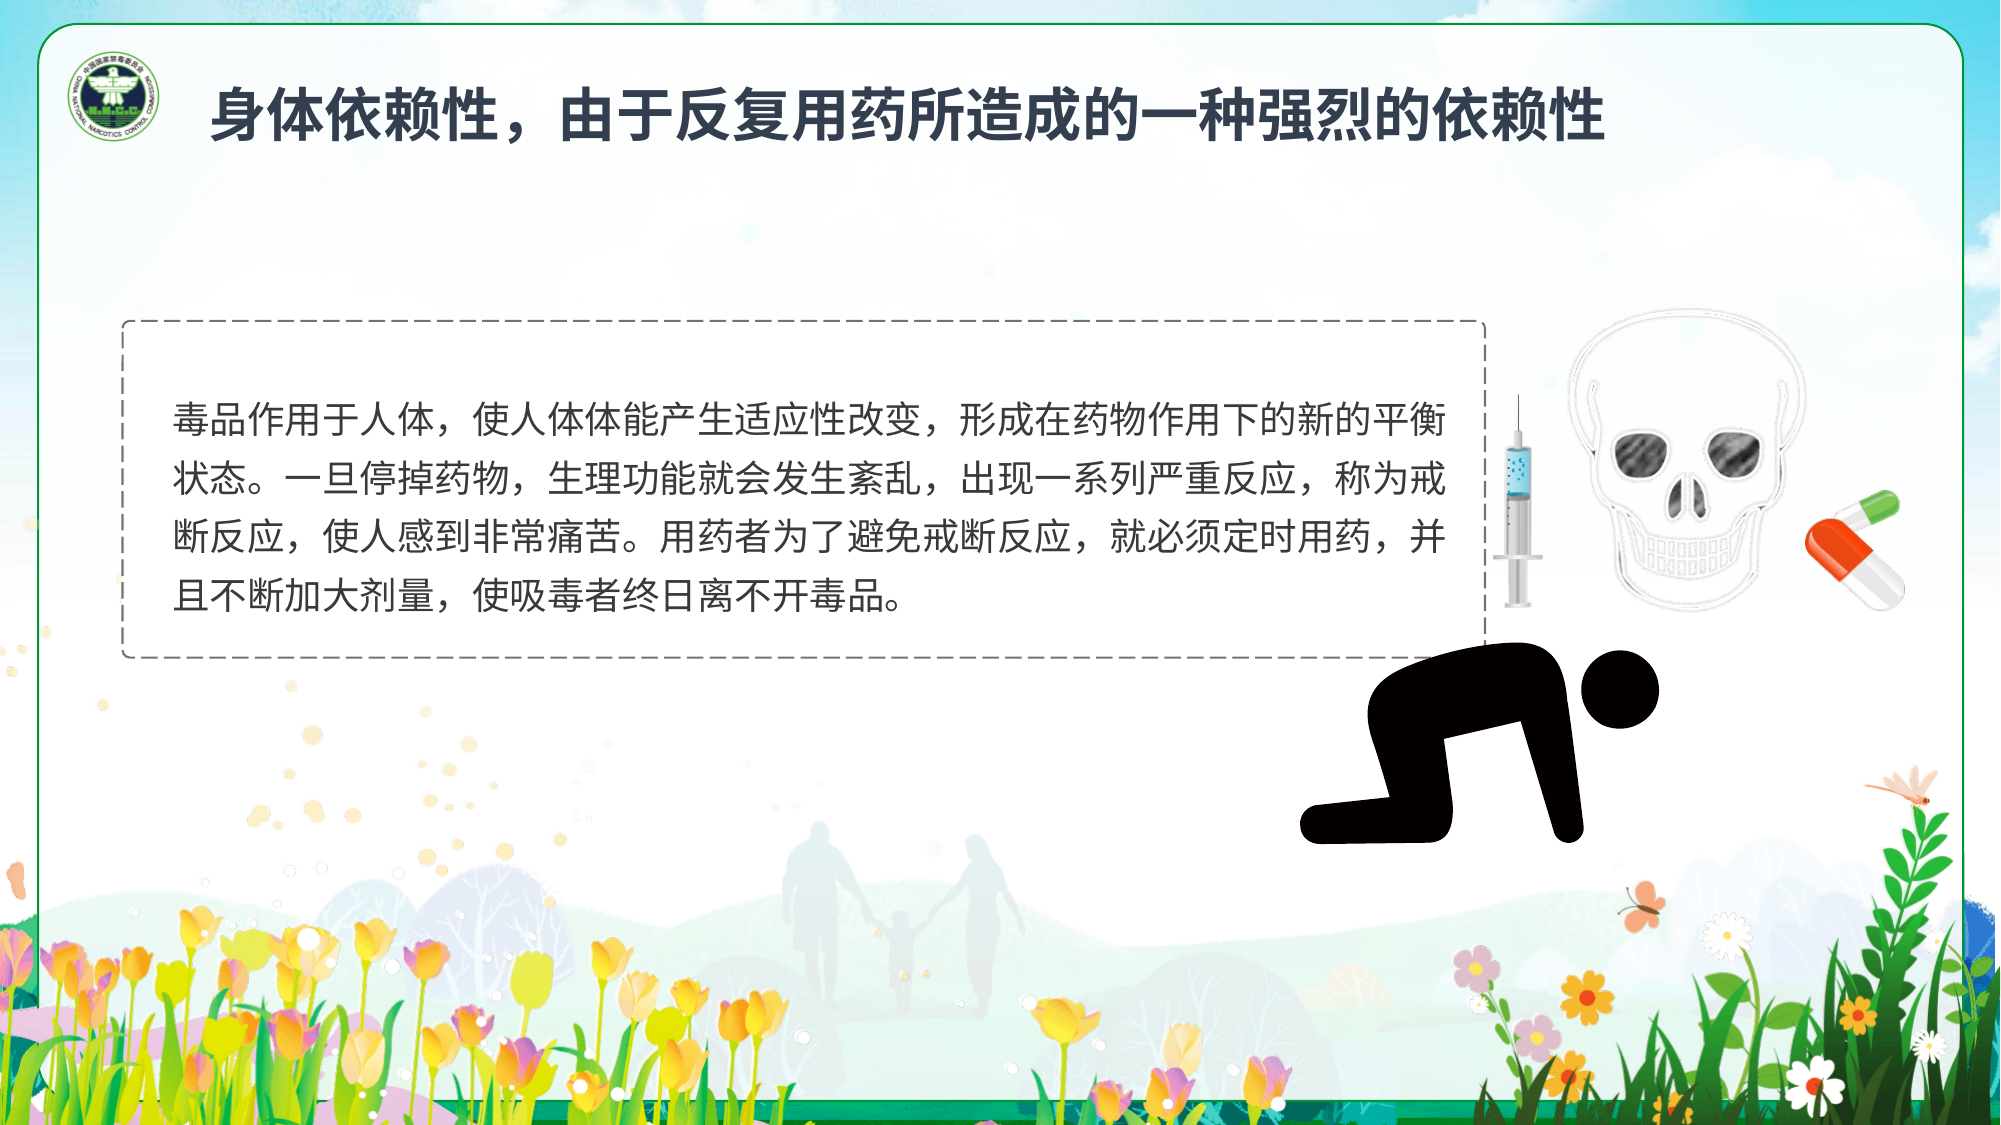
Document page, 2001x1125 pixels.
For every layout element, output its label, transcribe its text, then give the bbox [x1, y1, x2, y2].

text_box [122, 320, 1376, 658]
text_box 身体依赖性，由于反复用药所造成的一种强烈的依赖性 [193, 70, 1712, 157]
picture [0, 0, 2001, 1125]
text_box 毒品作用于人体，使人体体能产生适应性改变，形成在药物作用下的新的平衡状态。一旦停掉药物，生理功能就会发生紊乱，出现一系列严重反应，称为戒断反应，使人感到非常痛苦。用药者为了避免戒断反应，就必须定时用药，并且不断加大剂量，使吸毒者终日离不开毒品。 [157, 375, 1376, 567]
